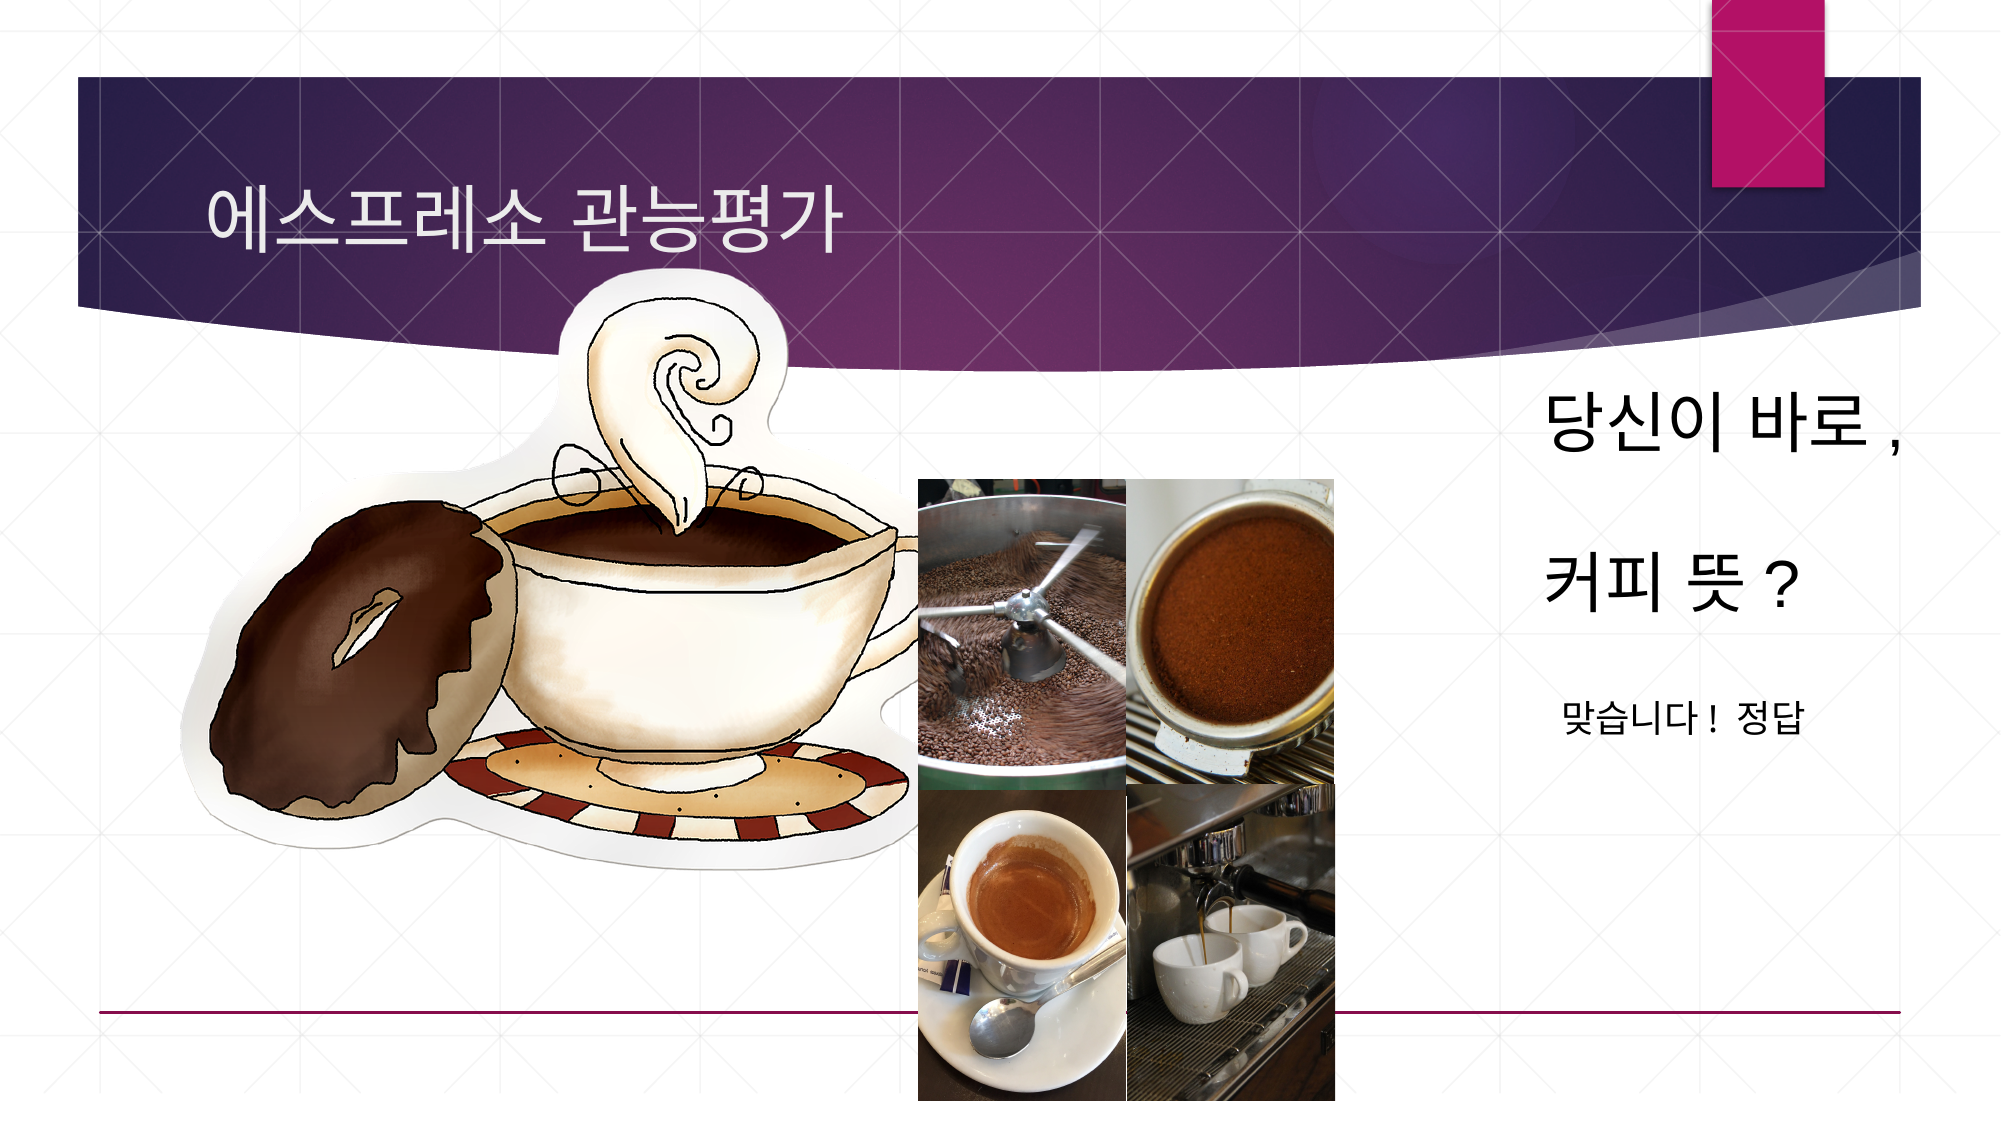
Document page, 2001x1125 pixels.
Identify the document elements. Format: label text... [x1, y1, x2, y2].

picture [151, 244, 1336, 1102]
text_box 당신이 바로, 커피 뜻? [1529, 373, 1925, 788]
text_box 맞습니다! 정답 [1546, 687, 1821, 748]
title 에스프레소 관능평가 [189, 159, 1627, 276]
